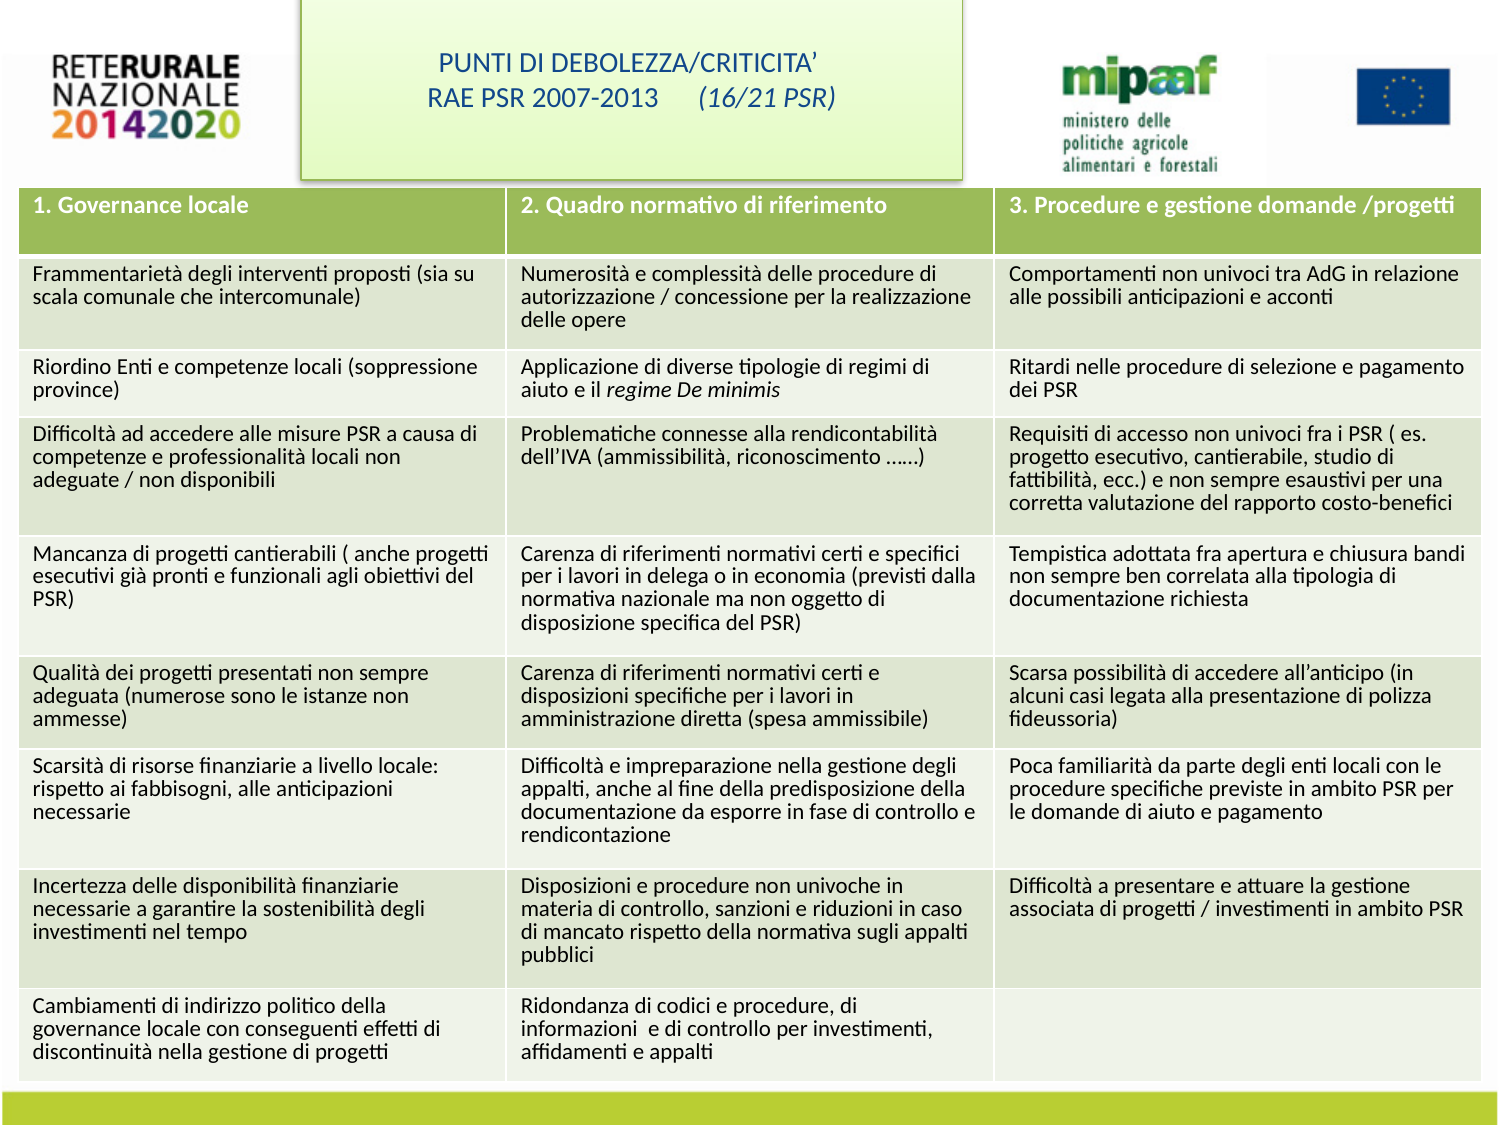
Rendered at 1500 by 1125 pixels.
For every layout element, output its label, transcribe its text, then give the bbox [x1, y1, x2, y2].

table_cell Cambiamenti di indirizzo politico della governance locale con conseguenti effetti di discontinuità nella gestione di progetti [19, 989, 505, 1081]
table_cell Mancanza di progetti cantierabili ( anche progetti esecutivi già pronti e funzionali agli obiettivi del PSR) [19, 537, 505, 655]
table_cell Ridondanza di codici e procedure, di informazioni e di controllo per investimenti, affidamenti e appalti [507, 989, 993, 1081]
table_cell Comportamenti non univoci tra AdG in relazione alle possibili anticipazioni e acconti [995, 259, 1481, 349]
table_cell Frammentarietà degli interventi proposti (sia su scala comunale che intercomunale) [19, 259, 505, 349]
table_cell Carenza di riferimenti normativi certi e disposizioni specifiche per i lavori in amministrazione diretta (spesa ammissibile) [507, 657, 993, 748]
table_cell Difficoltà a presentare e attuare la gestione associata di progetti / investimenti in ambito PSR [995, 870, 1481, 988]
table_cell Requisiti di accesso non univoci fra i PSR ( es. progetto esecutivo, cantierabile, studio di fattibilità, ecc.) e non sempre esaustivi per una corretta valutazione del rapporto costo-benefici [995, 418, 1481, 535]
table_cell Scarsità di risorse finanziarie a livello locale: rispetto ai fabbisogni, alle anticipazioni necessarie [19, 750, 505, 868]
table_cell Ritardi nelle procedure di selezione e pagamento dei PSR [995, 351, 1481, 416]
table_cell Poca familiarità da parte degli enti locali con le procedure specifiche previste in ambito PSR per le domande di aiuto e pagamento [995, 750, 1481, 868]
picture [1, 52, 1499, 1125]
table_cell Carenza di riferimenti normativi certi e specifici per i lavori in delega o in economia (previsti dalla normativa nazionale ma non oggetto di disposizione specifica del PSR) [507, 537, 993, 655]
table_cell Problematiche connesse alla rendicontabilità dell’IVA (ammissibilità, riconoscimento ……) [507, 418, 993, 535]
table_header 2. Quadro normativo di riferimento [507, 188, 993, 254]
table_cell Riordino Enti e competenze locali (soppressione province) [19, 351, 505, 416]
table_cell Qualità dei progetti presentati non sempre adeguata (numerose sono le istanze non ammesse) [19, 657, 505, 748]
table_cell Incertezza delle disponibilità finanziarie necessarie a garantire la sostenibilità degli investimenti nel tempo [19, 870, 505, 988]
table_cell Difficoltà e impreparazione nella gestione degli appalti, anche al fine della predisposizione della documentazione da esporre in fase di controllo e rendicontazione [507, 750, 993, 868]
table_cell [995, 989, 1481, 1081]
table_header 3. Procedure e gestione domande /progetti [995, 188, 1481, 254]
table_cell Numerosità e complessità delle procedure di autorizzazione / concessione per la realizzazione delle opere [507, 259, 993, 349]
table_cell Scarsa possibilità di accedere all’anticipo (in alcuni casi legata alla presentazione di polizza fideussoria) [995, 657, 1481, 748]
table_header 1. Governance locale [19, 188, 505, 254]
table_cell Disposizioni e procedure non univoche in materia di controllo, sanzioni e riduzioni in caso di mancato rispetto della normativa sugli appalti pubblici [507, 870, 993, 988]
table_cell Difficoltà ad accedere alle misure PSR a causa di competenze e professionalità locali non adeguate / non disponibili [19, 418, 505, 535]
table_cell Tempistica adottata fra apertura e chiusura bandi non sempre ben correlata alla tipologia di documentazione richiesta [995, 537, 1481, 655]
table_cell Applicazione di diverse tipologie di regimi di aiuto e il regime De minimis [507, 351, 993, 416]
title PUNTI DI DEBOLEZZA/CRITICITA’ RAE PSR 2007-2013 (16/21 PSR) [300, 0, 963, 181]
